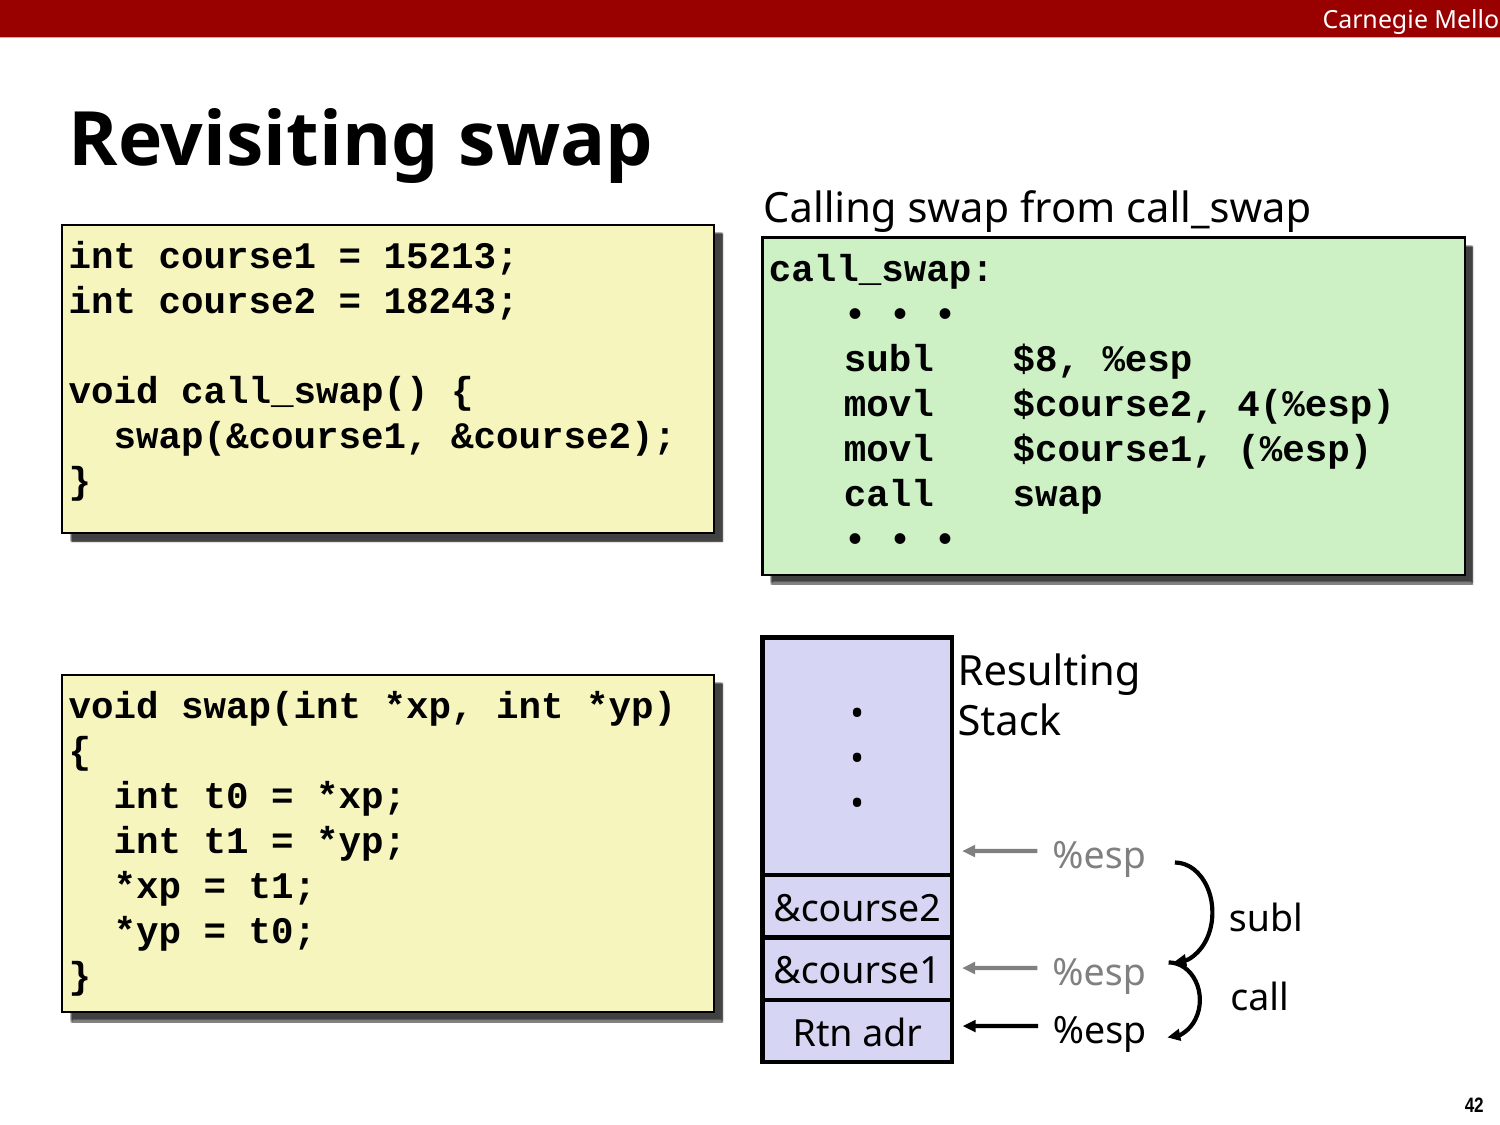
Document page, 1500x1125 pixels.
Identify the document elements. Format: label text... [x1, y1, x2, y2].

text_box [0, 0, 1500, 38]
text_box %esp [1046, 1000, 1153, 1058]
text_box [963, 1019, 1039, 1033]
title Revisiting swap [62, 41, 1438, 230]
text_box call [1224, 966, 1296, 1025]
text_box %esp [1046, 824, 1153, 883]
text_box [962, 844, 1038, 858]
text_box • • • [762, 637, 952, 875]
text_box Rtn adr [762, 999, 952, 1063]
text_box void swap(int *xp, int *yp) { int t0 = *xp; int t1 = *yp; *xp = t1; *yp = t0; } [62, 675, 715, 1013]
text_box [962, 961, 1038, 975]
text_box &course1 [762, 937, 952, 999]
text_box [1167, 962, 1200, 1042]
text_box Calling swap from call_swap [756, 174, 1318, 238]
text_box call_swap: • • • subl $8, %esp movl $course2, 4(%esp) movl $course1, (%esp) call swap • • • [762, 237, 1465, 575]
text_box &course2 [762, 875, 952, 937]
text_box int course1 = 15213; int course2 = 18243; void call_swap() { swap(&course1, &course2); } [62, 224, 715, 534]
text_box %esp [1046, 941, 1153, 1000]
text_box subl [1222, 887, 1310, 945]
text_box Resulting Stack [952, 637, 1147, 750]
text_box [1173, 862, 1213, 967]
text_box Carnegie Mellon [1322, 3, 1500, 33]
